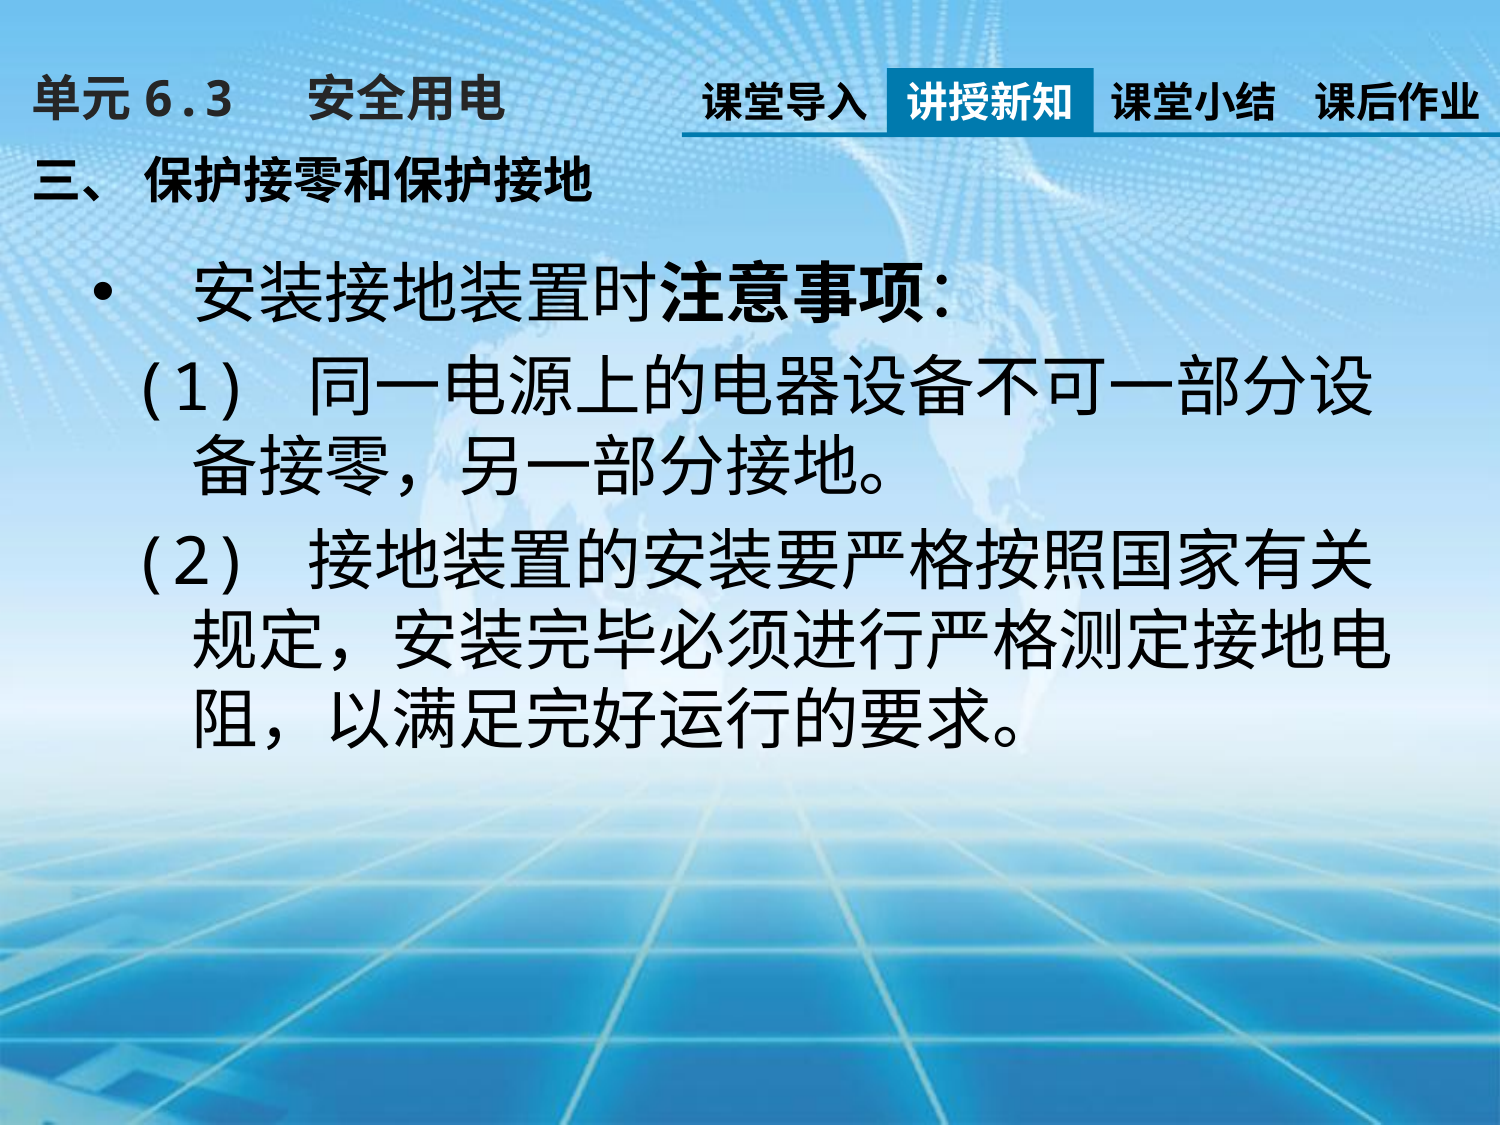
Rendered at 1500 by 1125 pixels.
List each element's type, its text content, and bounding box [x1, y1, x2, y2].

text_box 三、 保护接零和保护接地 [17, 140, 767, 216]
picture [0, 0, 1500, 1125]
text_box 安装接地装置时注意事项： (1) 同一电源上的电器设备不可一部分设备接零，另一部分接地。 (2) 接地装置的安装要严格按照国家有关规定，安装完毕必须进行严格测定接地电阻，以满足完好运行的要求。 [76, 243, 1427, 988]
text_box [16, 59, 1500, 135]
